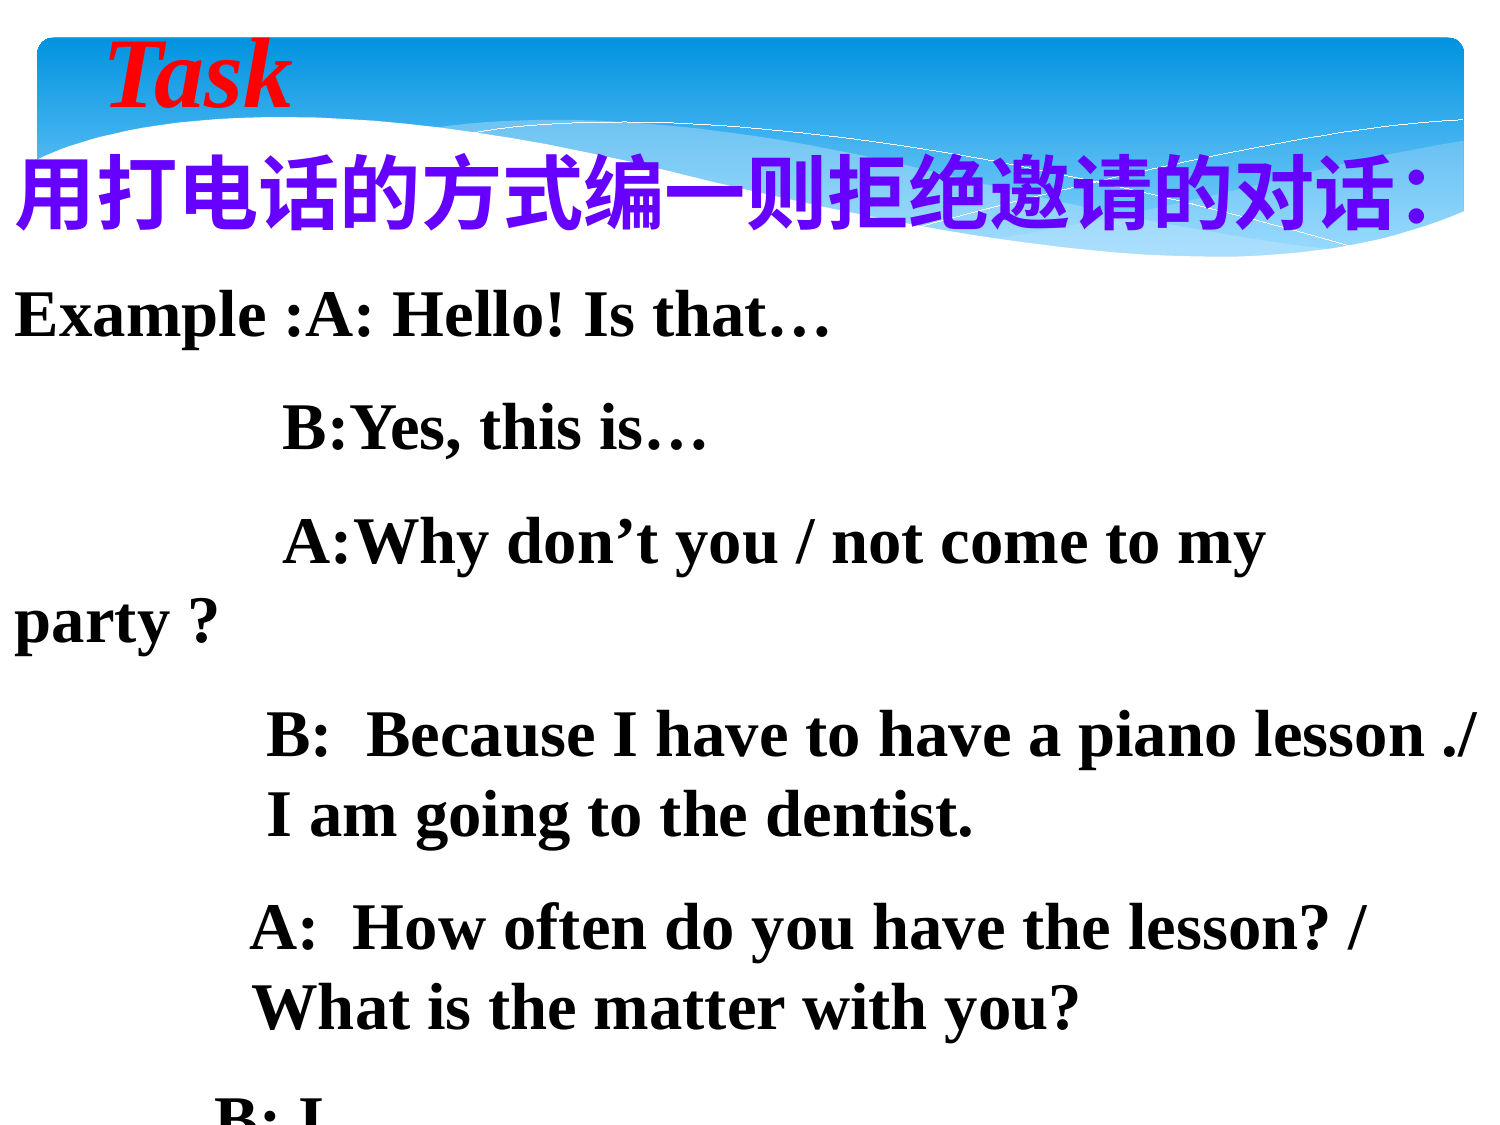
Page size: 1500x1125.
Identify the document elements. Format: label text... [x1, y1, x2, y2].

text_box 用打电话的方式编一则拒绝邀请的对话： [0, 134, 1500, 248]
text_box Example :A: Hello! Is that… B:Yes, this is… A:Why don’t you / not come to my party ? B: Because I have to have a piano lesson ./ I am going to the dentist. A: How often do you have the lesson? / What is the matter with you? B: I … [0, 262, 1500, 1125]
text_box Task [87, 0, 1125, 134]
